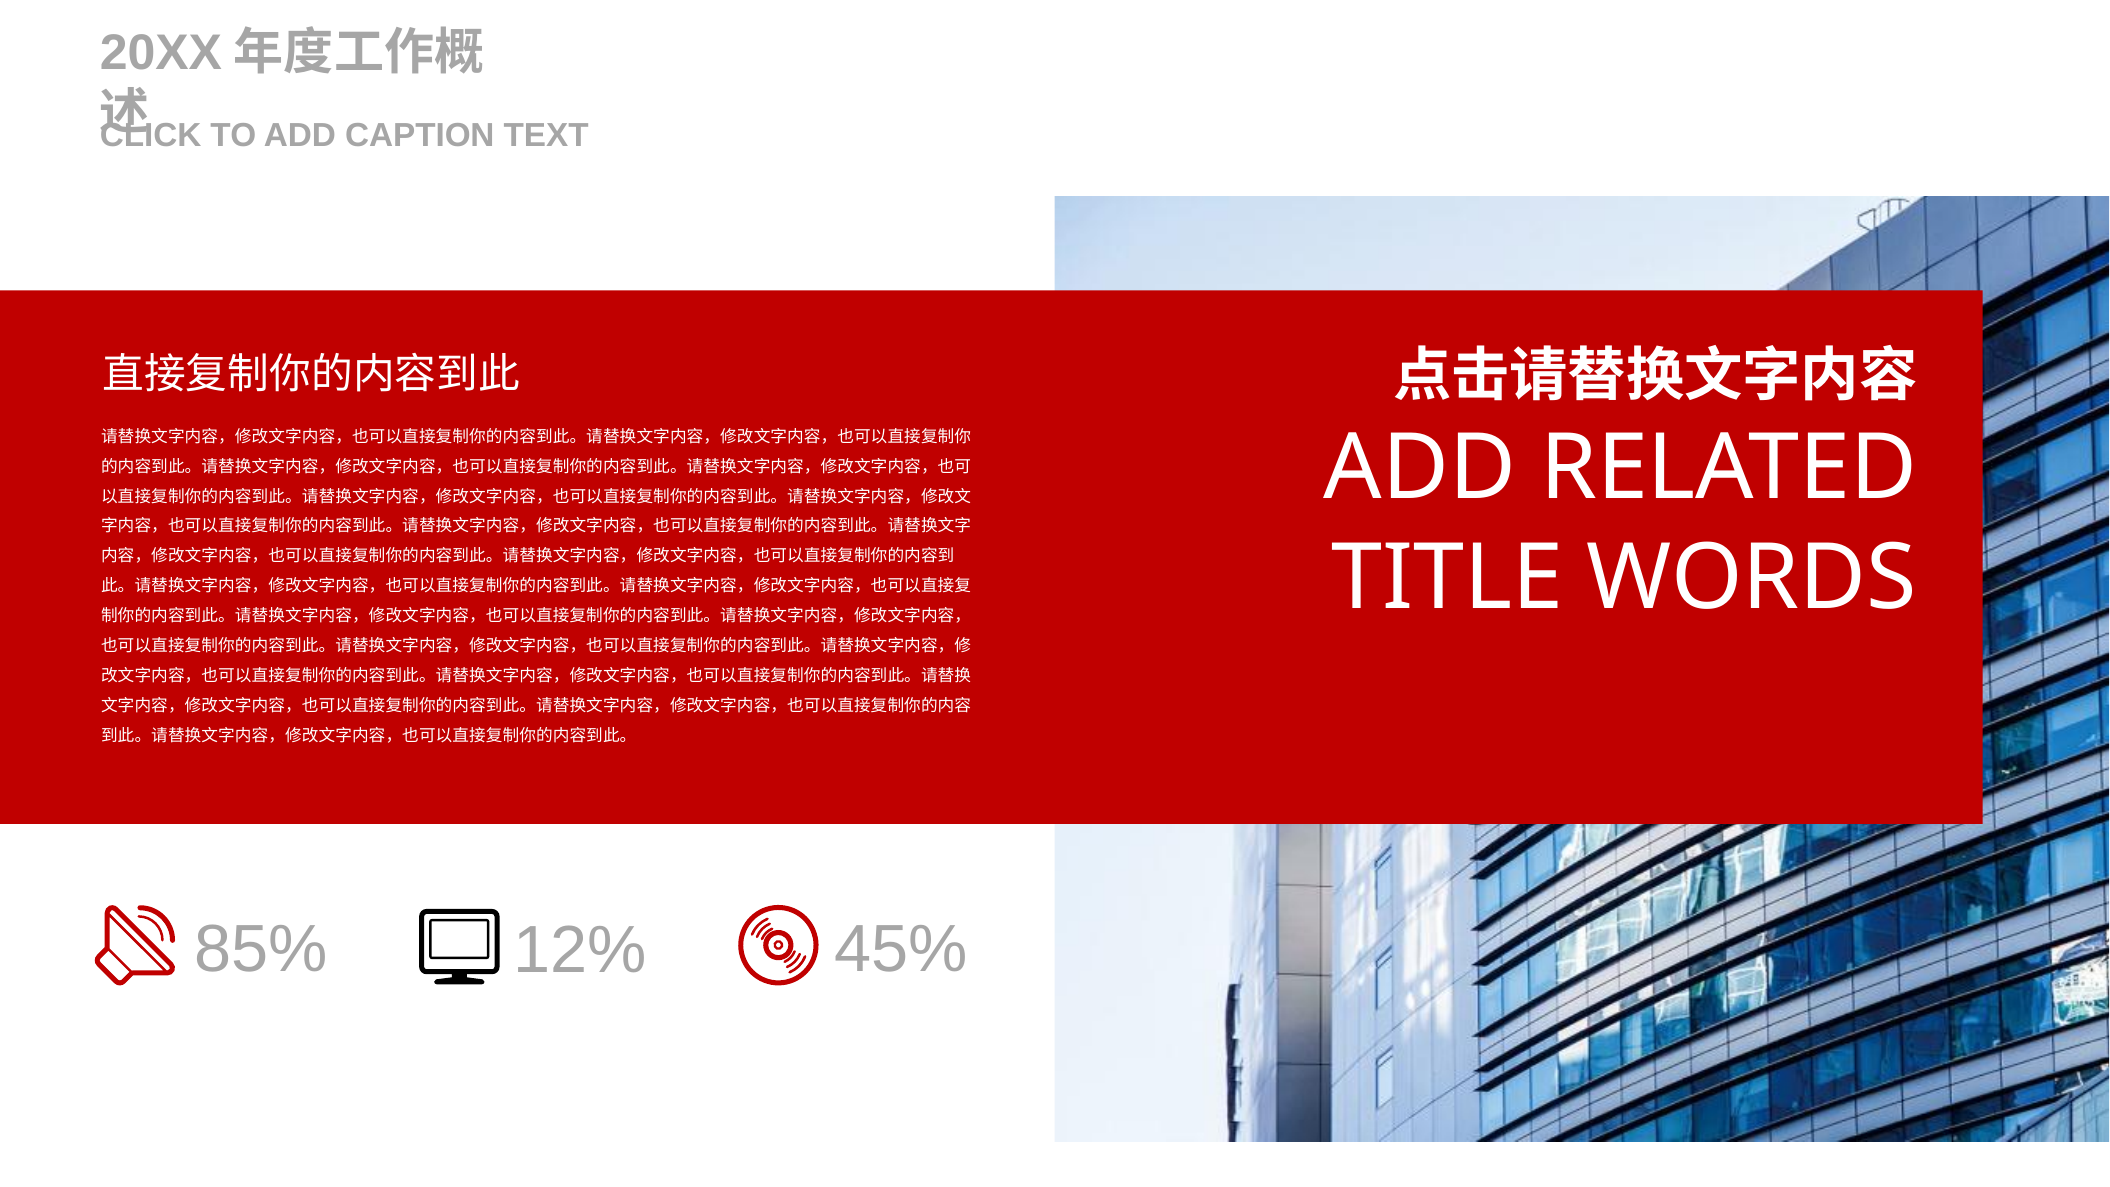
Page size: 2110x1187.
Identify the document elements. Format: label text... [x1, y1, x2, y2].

text_box 点击请替换文字内容 ADD RELATED TITLE WORDS [1231, 336, 1918, 627]
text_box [419, 905, 648, 987]
text_box 直接复制你的内容到此 [102, 346, 521, 397]
text_box CLICK TO ADD CAPTION TEXT [99, 113, 629, 154]
text_box 请替换文字内容，修改文字内容，也可以直接复制你的内容到此。请替换文字内容，修改文字内容，也可以直接复制你的内容到此。请替换文字内容，修改文字内容，也可以直接复制你的内容到此。请替换文字内容，修改文字内容，也可以直接复制你的内容到此。请替换文字内容，修改文字内容，也可以直接复制你的内容到此。请替换文字内容，修改文字内容，也可以直接复制你的内容到此。请替换文字内容，修改文字内容，也可以直接复制你的内容到此。请替换文字内容，修改文字内容，也可以直接复制你的内容到此。请替换文字内容，修改文字内容，也可以直接复制你的内容到此。请替换文字内容，修改文字内容，也可以直接复制你的内容到此。请替换文字内容，修改文字内容，也可以直接复制你的内容到此。请替换文字内容，修改文字内容，也可以直接复制你的内容到此。请替换文字内容，修改文字内容，也可以直接复制你的内容到此。请替换文字内容，修改文字内容，也可以直接复制你的内容到此。请替换文字内容，修改文字内容，也可以直接复制你的内容到此。请替换文字内容，修改文字内容，也可以直接复制你的内容到此。请替换文字内容，修改文字内容，也可以直接复制你的内容到此。请替换文字内容，修改文字内容，也可以直接复制你的内容到此。请替换文字内容，修改文字内容，也可以直接复制你的内容到此。 [100, 415, 987, 745]
text_box [1054, 196, 2110, 1143]
text_box [0, 289, 1984, 825]
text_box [94, 904, 329, 986]
text_box 20XX年度工作概述 [99, 19, 534, 113]
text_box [738, 904, 969, 986]
